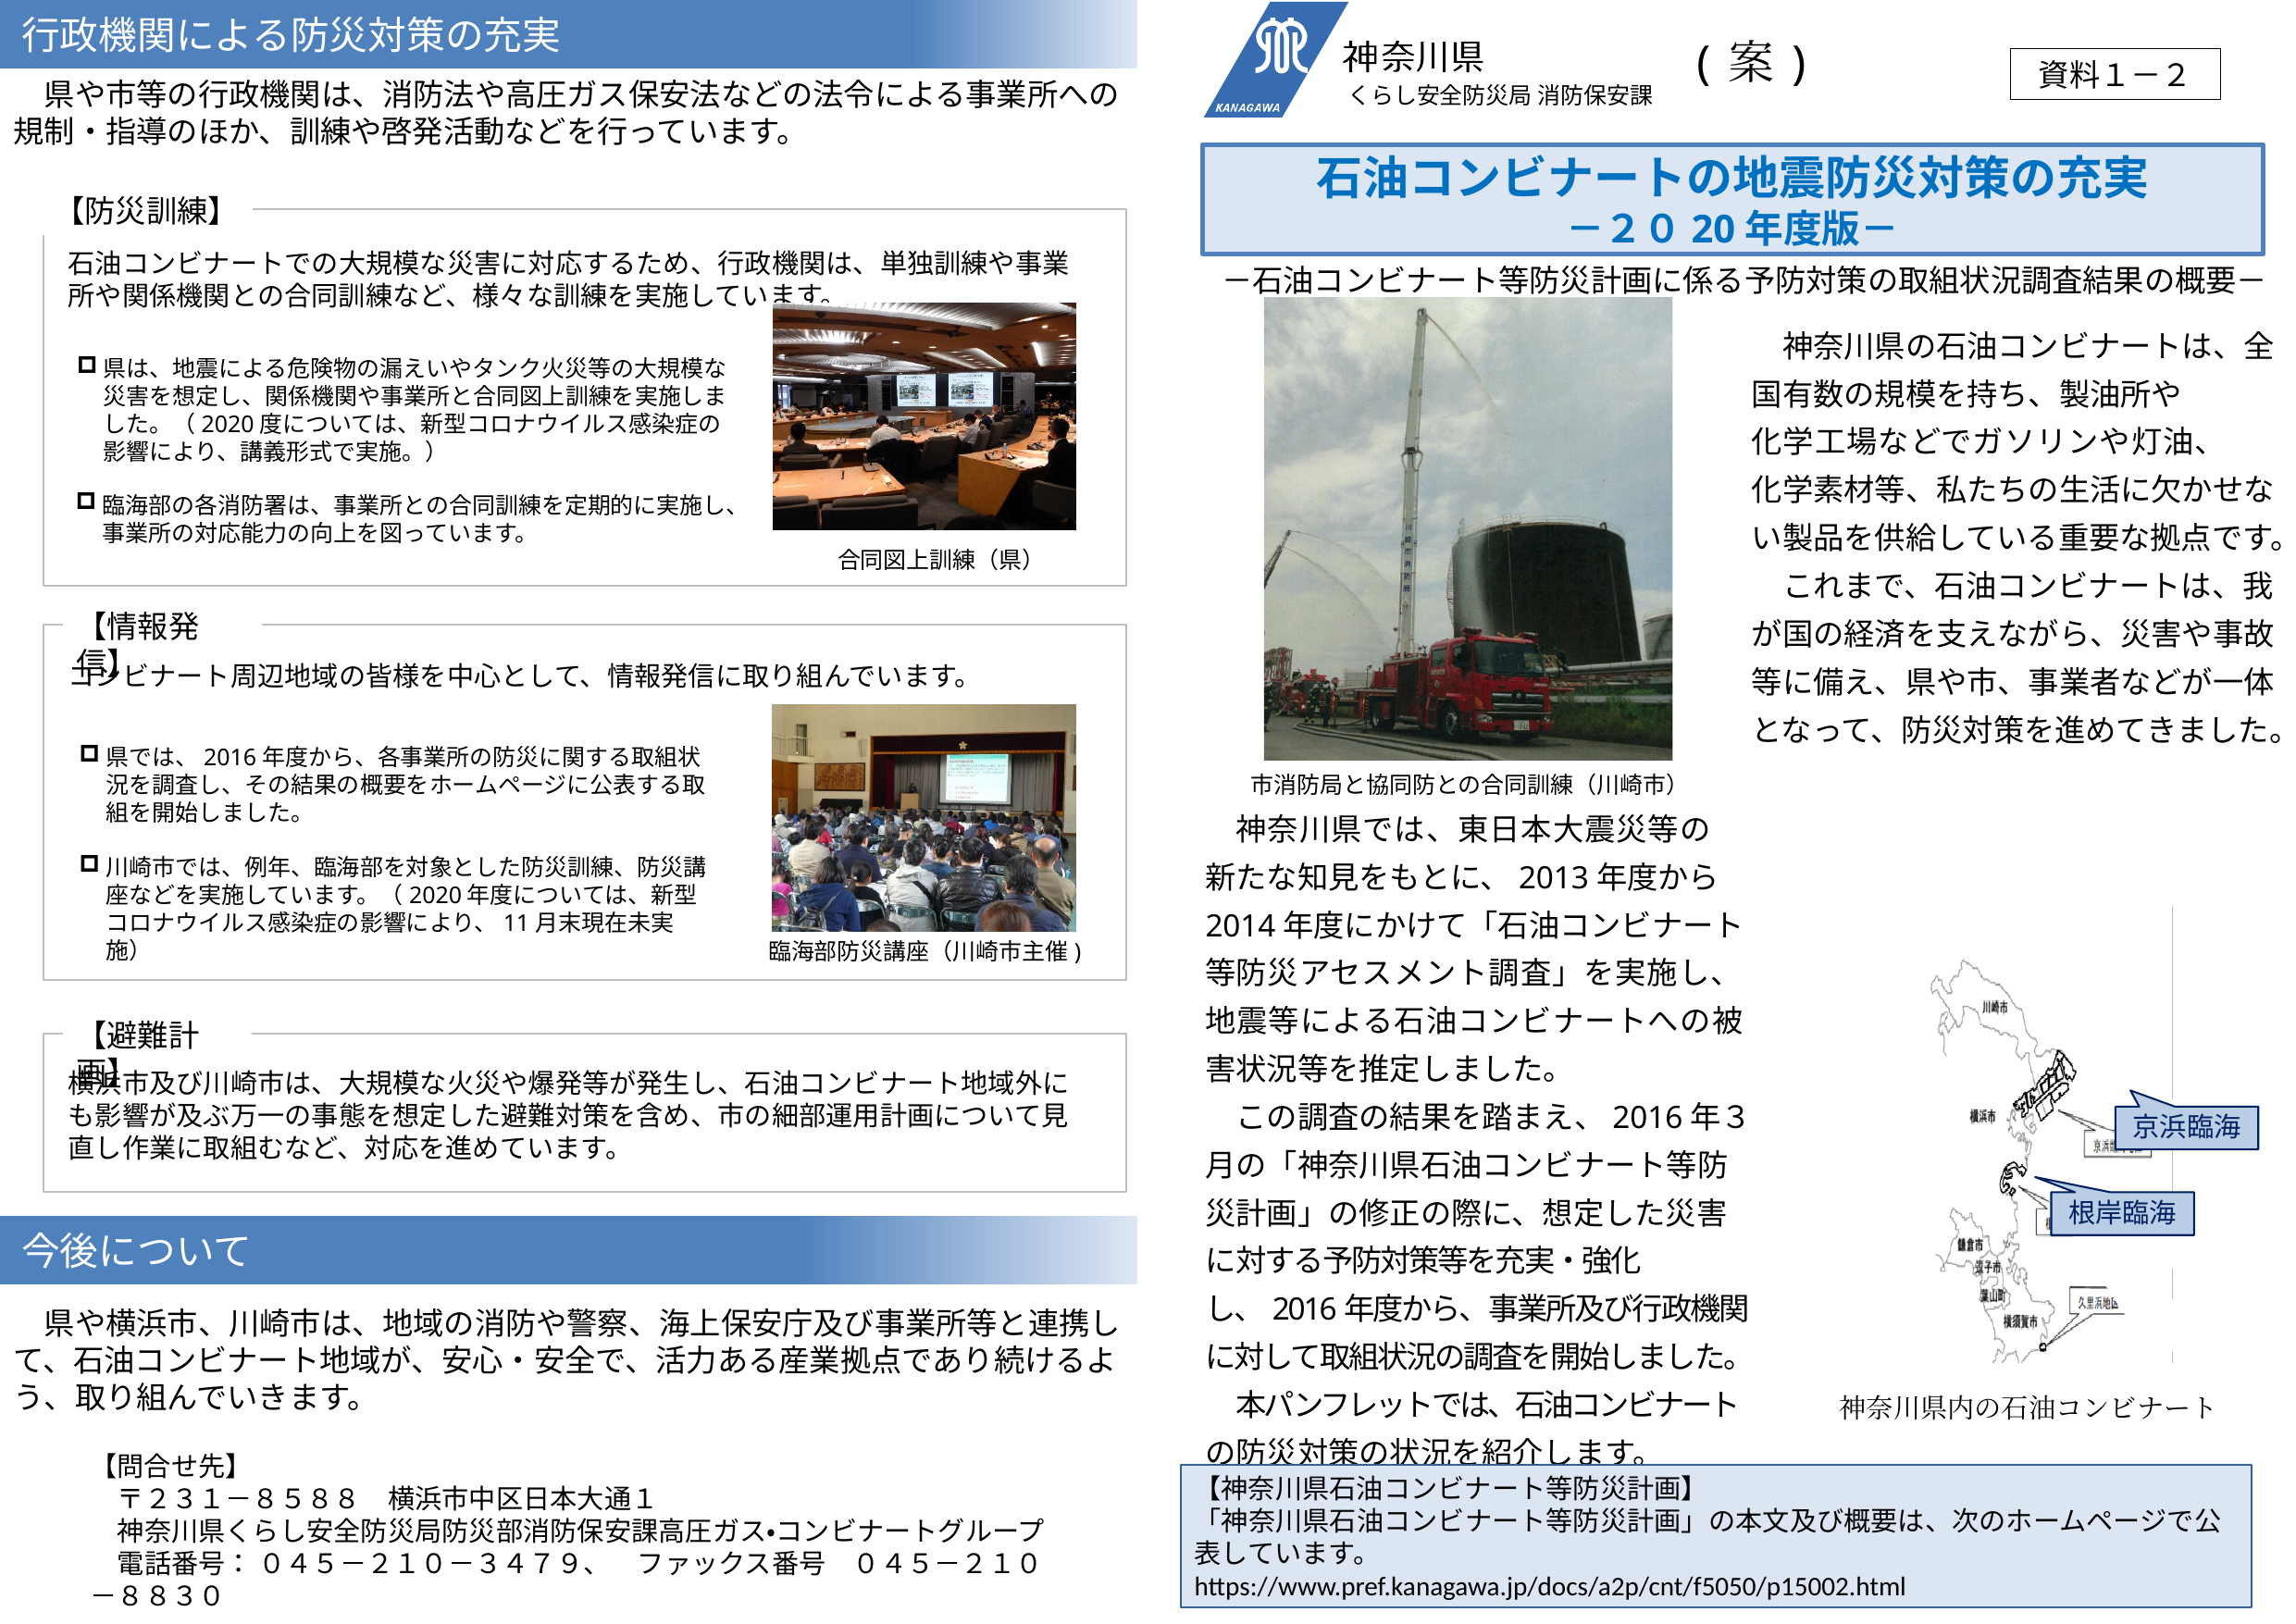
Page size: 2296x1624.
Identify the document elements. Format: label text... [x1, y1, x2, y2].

text_box 県や市等の行政機関は、消防法や高圧ガス保安法などの法令による事業所への規制・指導のほか、訓練や啓発活動などを行っています。 [0, 68, 1148, 156]
text_box [42, 1032, 1128, 1194]
text_box 県では、2016年度から、各事業所の防災に関する取組状況を調査し、その結果の概要をホームページに公表する取組を開始しました。 [65, 736, 723, 833]
picture [773, 303, 1076, 531]
text_box 【情報発信】 [62, 600, 263, 651]
text_box 【問合せ先】 〒２３１－８５８８ 横浜市中区日本大通１ 神奈川県くらし安全防災局防災部消防保安課高圧ガス・コンビナートグループ 電話番号： ０４５－２１０－３４７９、 ファックス番号 ０４５－２１０－８８３０ [76, 1443, 1061, 1618]
text_box 【避難計画】 [62, 1010, 252, 1059]
text_box 神奈川県では、東日本大震災等の 新たな知見をもとに、2013年度から2014年度にかけて「石油コンビナート等防災アセスメント調査」を実施し、地震等による石油コンビナートへの被害状況等を推定しました。 この調査の結果を踏まえ、2016年３月の「神奈川県石油コンビナート等防災計画」の修正の際に、想定した災害に対する予防対策等を充実・強化し、2016年度から、事業所及び行政機関に対して取組状況の調査を開始しました。 本パンフレットでは、石油コンビナートの防災対策の状況を紹介します。 [1191, 791, 1771, 1464]
picture [772, 704, 1076, 933]
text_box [1194, 0, 1793, 148]
text_box 県は、地震による危険物の漏えいやタンク火災等の大規模な災害を想定し、関係機関や事業所と合同図上訓練を実施しました。（2020度については、新型コロナウイルス感染症の影響により、講義形式で実施。） [63, 347, 747, 472]
text_box 川崎市では、例年、臨海部を対象とした防災訓練、防災講座などを実施しています。（2020年度については、新型コロナウイルス感染症の影響により、11月末現在未実施） [65, 846, 723, 971]
text_box [42, 623, 1128, 982]
text_box 神奈川県の石油コンビナートは、全国有数の規模を持ち、製油所や 化学工場などでガソリンや灯油、 化学素材等、私たちの生活に欠かせない製品を供給している重要な拠点です。 これまで、石油コンビナートは、我が国の経済を支えながら、災害や事故等に備え、県や市、事業者などが一体となって、防災対策を進めてきました。 [1738, 308, 2290, 755]
text_box (案) [1796, 26, 1828, 96]
text_box 臨海部の各消防署は、事業所との合同訓練を定期的に実施し、事業所の対応能力の向上を図っています。 [62, 483, 748, 553]
text_box 臨海部防災講座（川崎市主催) [754, 930, 1137, 973]
text_box 【神奈川県石油コンビナート等防災計画】 「神奈川県石油コンビナート等防災計画」の本文及び概要は、次のホームページで公表しています。 https://www.pref.kanagawa.jp/docs/a2p/cnt/f5050/p15002.html [1180, 1464, 2253, 1608]
text_box 市消防局と協同防との合同訓練（川崎市） [1235, 763, 1706, 806]
text_box 行政機関による防災対策の充実 [0, 0, 1137, 68]
text_box 今後について [0, 1216, 1137, 1284]
text_box 資料１－２ [2010, 48, 2221, 100]
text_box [1857, 902, 2259, 1363]
picture [1236, 297, 1700, 761]
text_box 県や横浜市、川崎市は、地域の消防や警察、海上保安庁及び事業所等と連携して、石油コンビナート地域が、安心・安全で、活力ある産業拠点であり続けるよう、取り組んでいきます。 [0, 1297, 1148, 1422]
text_box 石油コンビナートの地震防災対策の充実 －２０20年度版－ [1200, 143, 2265, 256]
text_box －石油コンビナート等防災計画に係る予防対策の取組状況調査結果の概要－ [1208, 254, 2282, 305]
text_box コンビナート周辺地域の皆様を中心として、情報発信に取り組んでいます。 [55, 651, 1061, 699]
text_box 【防災訓練】 [40, 184, 253, 236]
text_box 合同図上訓練（県） [824, 538, 1174, 580]
text_box 神奈川県内の石油コンビナート [1825, 1383, 2296, 1431]
text_box 横浜市及び川崎市は、大規模な火災や爆発等が発生し、石油コンビナート地域外にも影響が及ぶ万一の事態を想定した避難対策を含め、市の細部運用計画について見直し作業に取組むなど、対応を進めています。 [55, 1059, 1104, 1171]
text_box 石油コンビナートでの大規模な災害に対応するため、行政機関は、単独訓練や事業所や関係機関との合同訓練など、様々な訓練を実施しています。 [55, 239, 1104, 318]
text_box [42, 207, 1128, 588]
